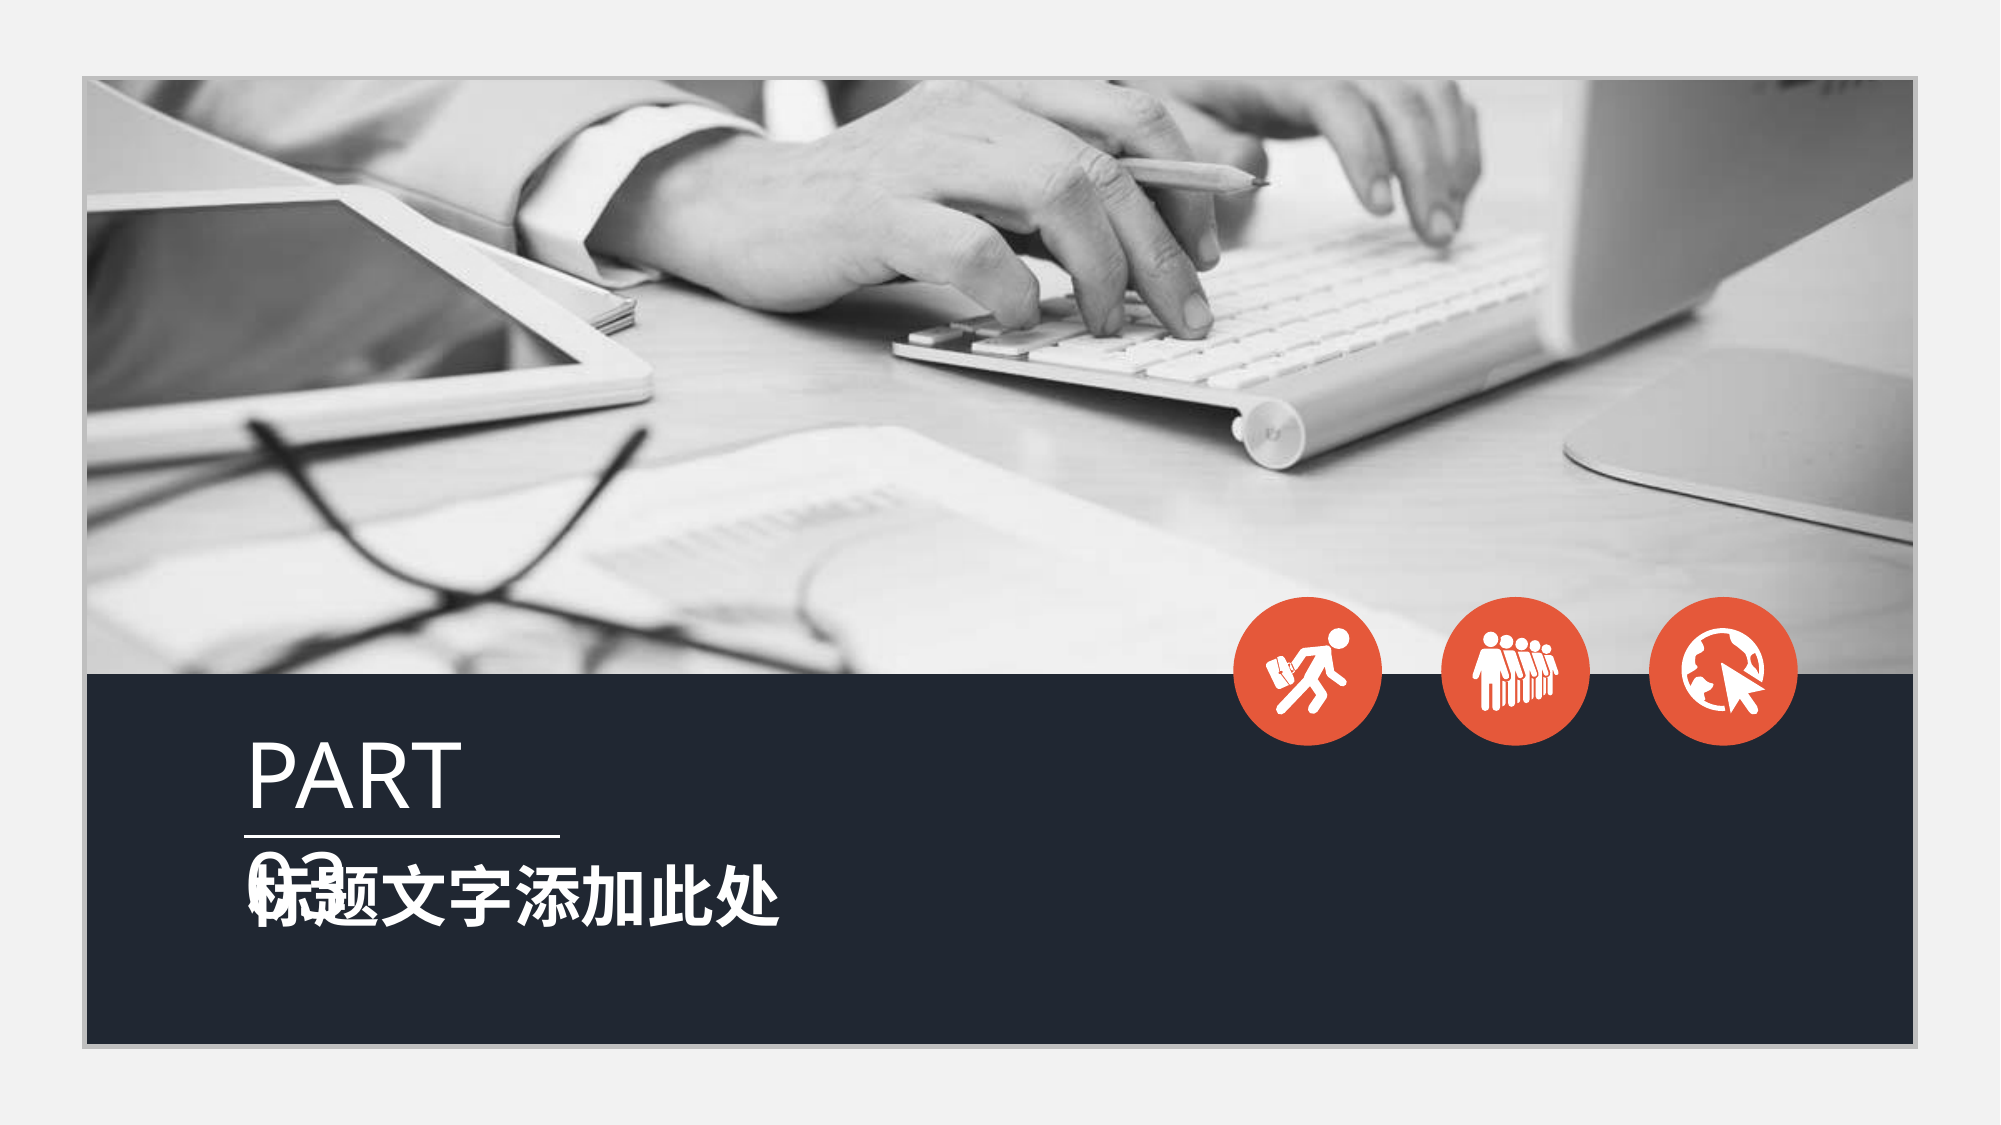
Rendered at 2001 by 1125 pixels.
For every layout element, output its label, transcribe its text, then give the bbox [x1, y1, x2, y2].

text_box PART 03 [229, 709, 575, 945]
text_box 标题文字添加此处 [232, 847, 796, 942]
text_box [1441, 596, 1590, 746]
picture [83, 77, 1916, 674]
text_box [83, 77, 1917, 1048]
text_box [1649, 596, 1798, 746]
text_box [1233, 596, 1382, 746]
